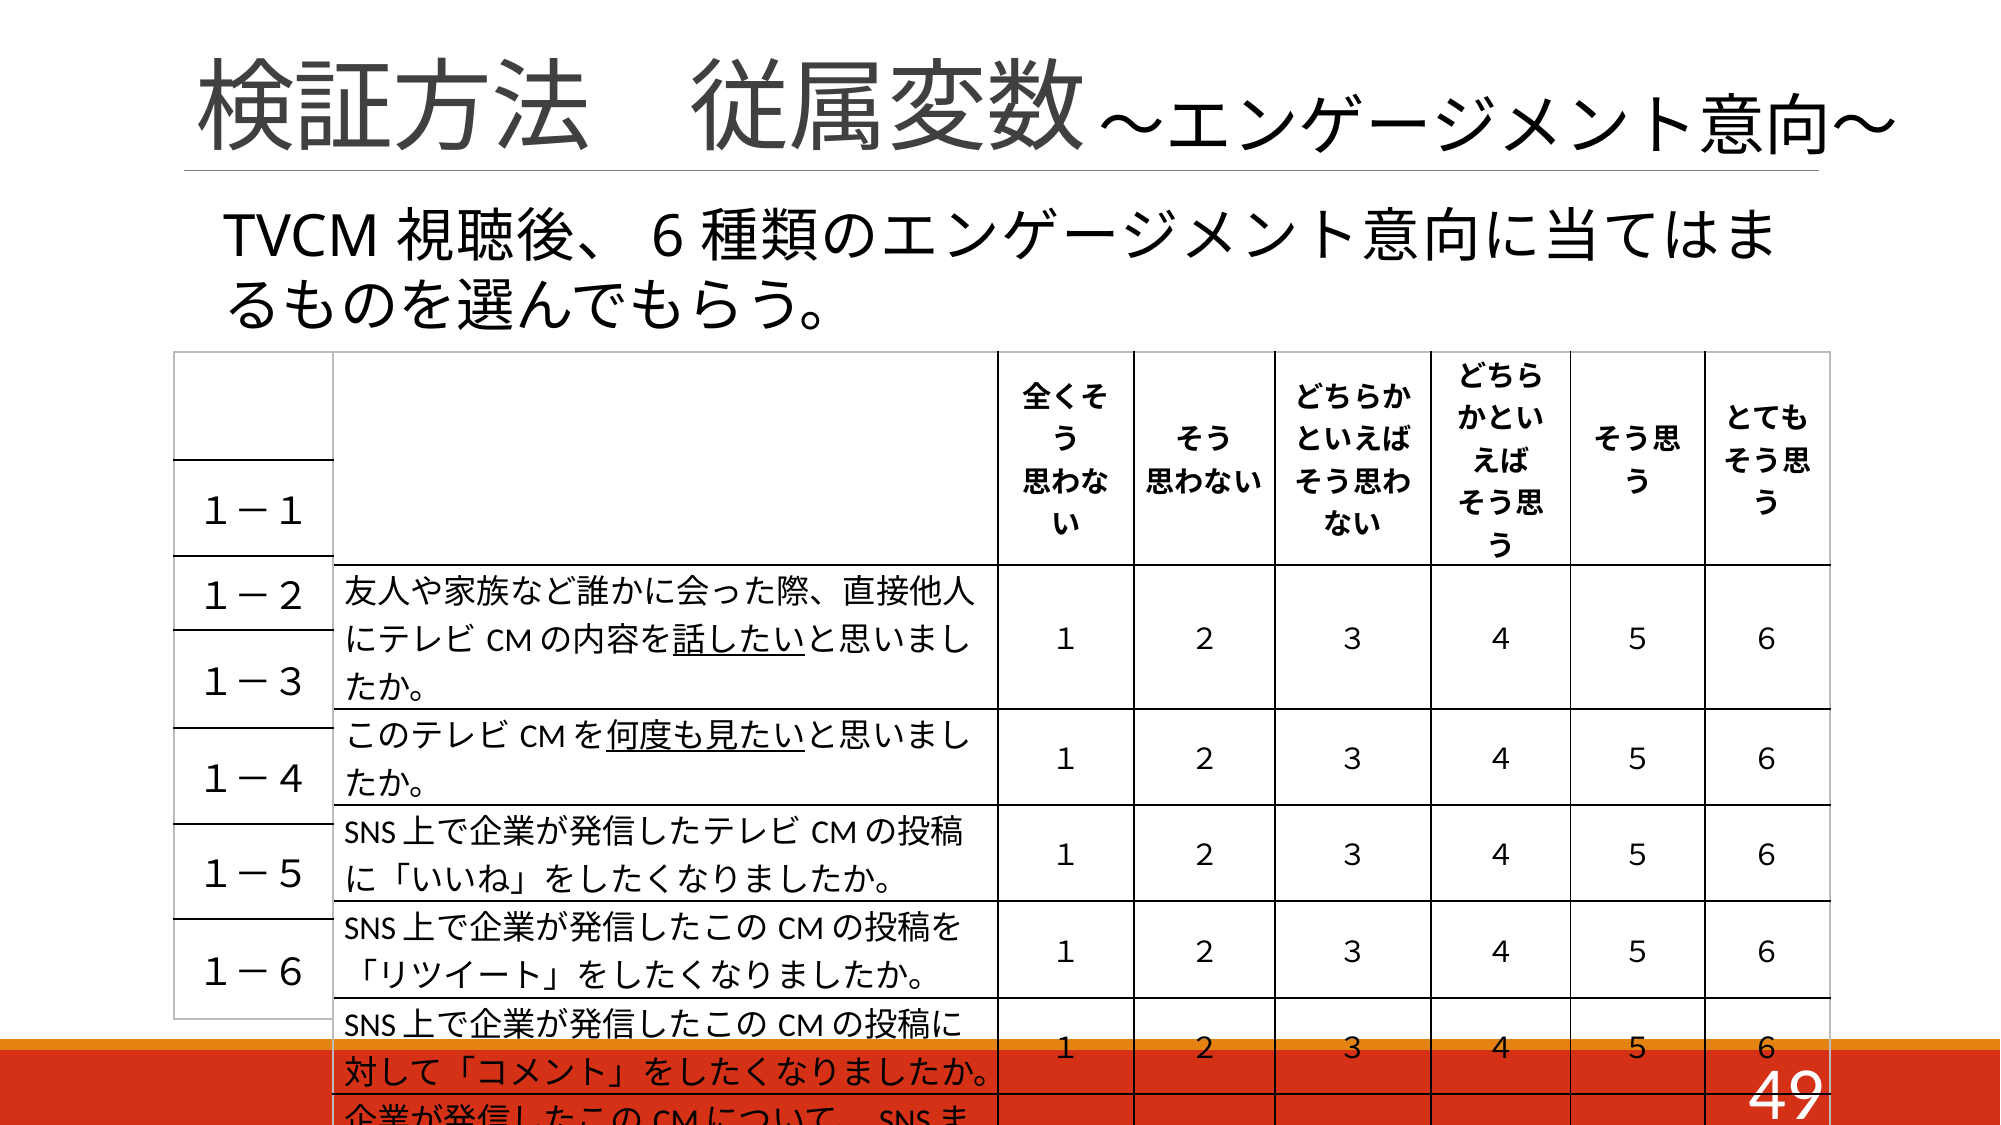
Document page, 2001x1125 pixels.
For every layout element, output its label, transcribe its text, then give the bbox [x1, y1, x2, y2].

table_header そう思う [1571, 353, 1704, 564]
table_cell １－６ [175, 920, 332, 1018]
table_cell １ [999, 806, 1133, 900]
table_header どちらかといえばそう思わない [1276, 353, 1430, 564]
table_cell １ [999, 902, 1133, 997]
table_cell ２ [1135, 1095, 1274, 1125]
table_cell 友人や家族など誰かに会った際、直接他人にテレビCMの内容を話したいと思いましたか。 [334, 566, 997, 708]
table_cell １－５ [175, 825, 332, 918]
table_cell １ [999, 1095, 1133, 1125]
table_cell ６ [1706, 1095, 1829, 1125]
table_cell ６ [1706, 566, 1829, 708]
table_cell ３ [1276, 566, 1430, 708]
table_cell SNS上で企業が発信したこのCMの投稿を「リツイート」をしたくなりましたか。 [334, 902, 997, 997]
table_cell １－２ [175, 557, 332, 629]
table_cell ６ [1706, 806, 1829, 900]
table_cell １ [999, 999, 1133, 1093]
table_cell ５ [1571, 902, 1704, 997]
table_cell １ [999, 566, 1133, 708]
table_cell ２ [1135, 999, 1274, 1093]
table_cell ３ [1276, 902, 1430, 997]
table_cell ６ [1706, 999, 1829, 1093]
table_cell ３ [1276, 710, 1430, 804]
table_cell ３ [1276, 999, 1430, 1093]
table_cell ６ [1706, 902, 1829, 997]
table_cell ６ [1706, 710, 1829, 804]
table_cell ４ [1432, 1095, 1570, 1125]
table_cell ４ [1432, 710, 1570, 804]
table_cell SNS上で企業が発信したこのCMの投稿に対して「コメント」をしたくなりましたか。 [334, 999, 997, 1093]
table_cell SNS上で企業が発信したテレビCMの投稿に「いいね」をしたくなりましたか。 [334, 806, 997, 900]
table_cell １ [999, 710, 1133, 804]
table_cell １－１ [175, 461, 332, 555]
table_cell ５ [1571, 1095, 1704, 1125]
title 検証方法 従属変数 [180, 28, 1830, 171]
table_header 全くそう 思わない [999, 353, 1133, 564]
table_cell ４ [1432, 566, 1570, 708]
table_cell ３ [1276, 806, 1430, 900]
text_box ～エンゲージメント意向～ [1083, 75, 1914, 171]
table_cell このテレビCMを何度も見たいと思いましたか。 [334, 710, 997, 804]
table_cell ５ [1571, 566, 1704, 708]
table_cell ４ [1432, 999, 1570, 1093]
table_cell ３ [1276, 1095, 1430, 1125]
table_cell ４ [1432, 806, 1570, 900]
table_header [334, 353, 997, 564]
table_cell ２ [1135, 566, 1274, 708]
table_cell １－３ [175, 631, 332, 727]
table_cell １－４ [175, 729, 332, 823]
table_cell ５ [1571, 806, 1704, 900]
table_header どちらかといえば そう思う [1432, 353, 1570, 564]
text_box TVCM視聴後、6種類のエンゲージメント意向に当てはまるものを選んでもらう。 [208, 190, 1796, 346]
table_header とても そう思う [1706, 353, 1829, 564]
table_cell ５ [1571, 710, 1704, 804]
table_cell ５ [1571, 999, 1704, 1093]
table_header [175, 353, 332, 459]
table_cell 企業が発信したこのCMについて、SNSまたはブログ等で「投稿」をしたくなりましたか。 [334, 1095, 997, 1125]
slide_number 49 [1831, 1059, 1840, 1120]
table_cell ２ [1135, 902, 1274, 997]
table_cell ２ [1135, 806, 1274, 900]
table_header そう 思わない [1135, 353, 1274, 564]
table_cell ２ [1135, 710, 1274, 804]
table_cell ４ [1432, 902, 1570, 997]
